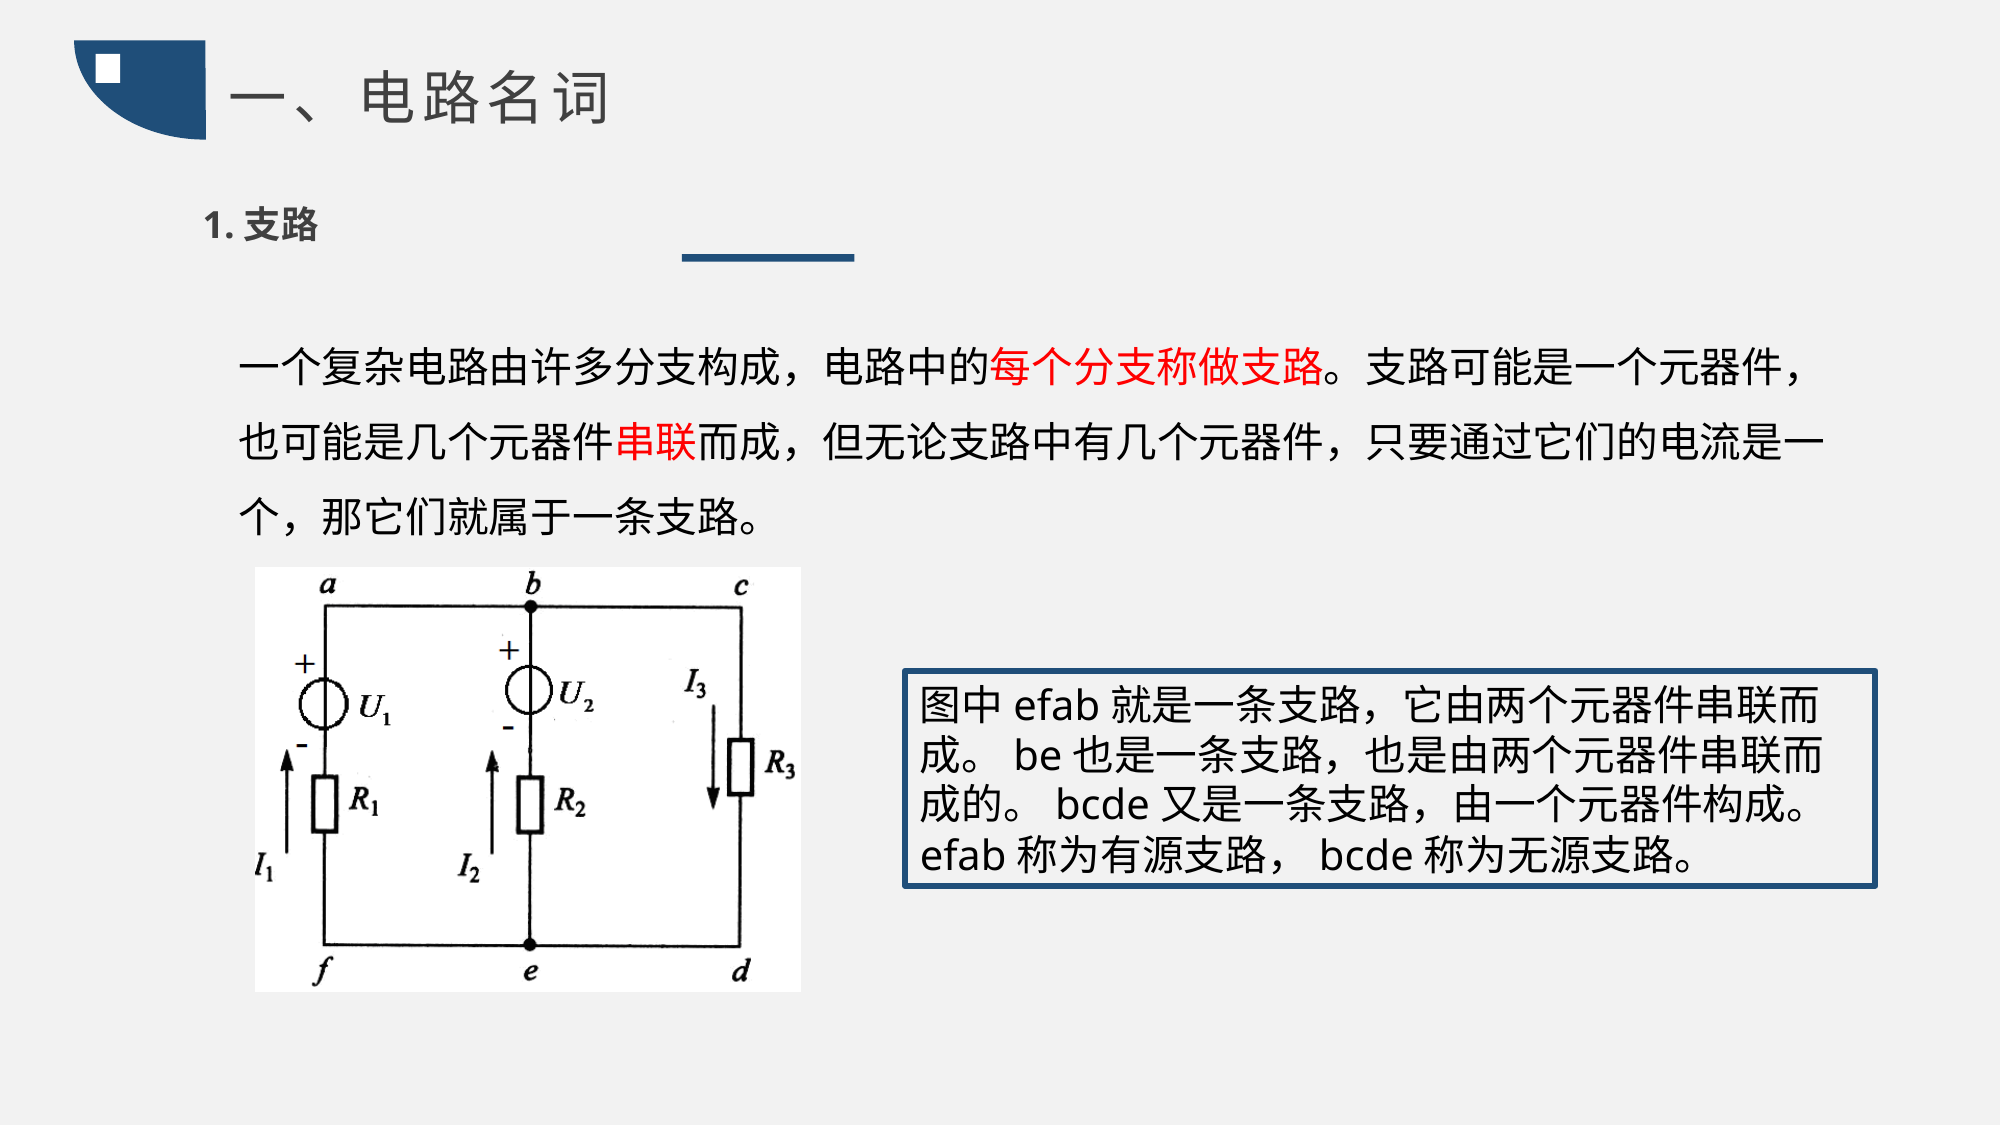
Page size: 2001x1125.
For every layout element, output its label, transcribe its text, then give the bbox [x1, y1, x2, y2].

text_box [223, 254, 1848, 551]
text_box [74, 0, 914, 140]
text_box 1.支路 [187, 171, 1834, 254]
text_box 图中efab就是一条支路，它由两个元器件串联而成。be也是一条支路，也是由两个元器件串联而成的。bcde又是一条支路，由一个元器件构成。 efab称为有源支路，bcde称为无源支路。 [905, 670, 1876, 886]
picture [255, 567, 801, 992]
